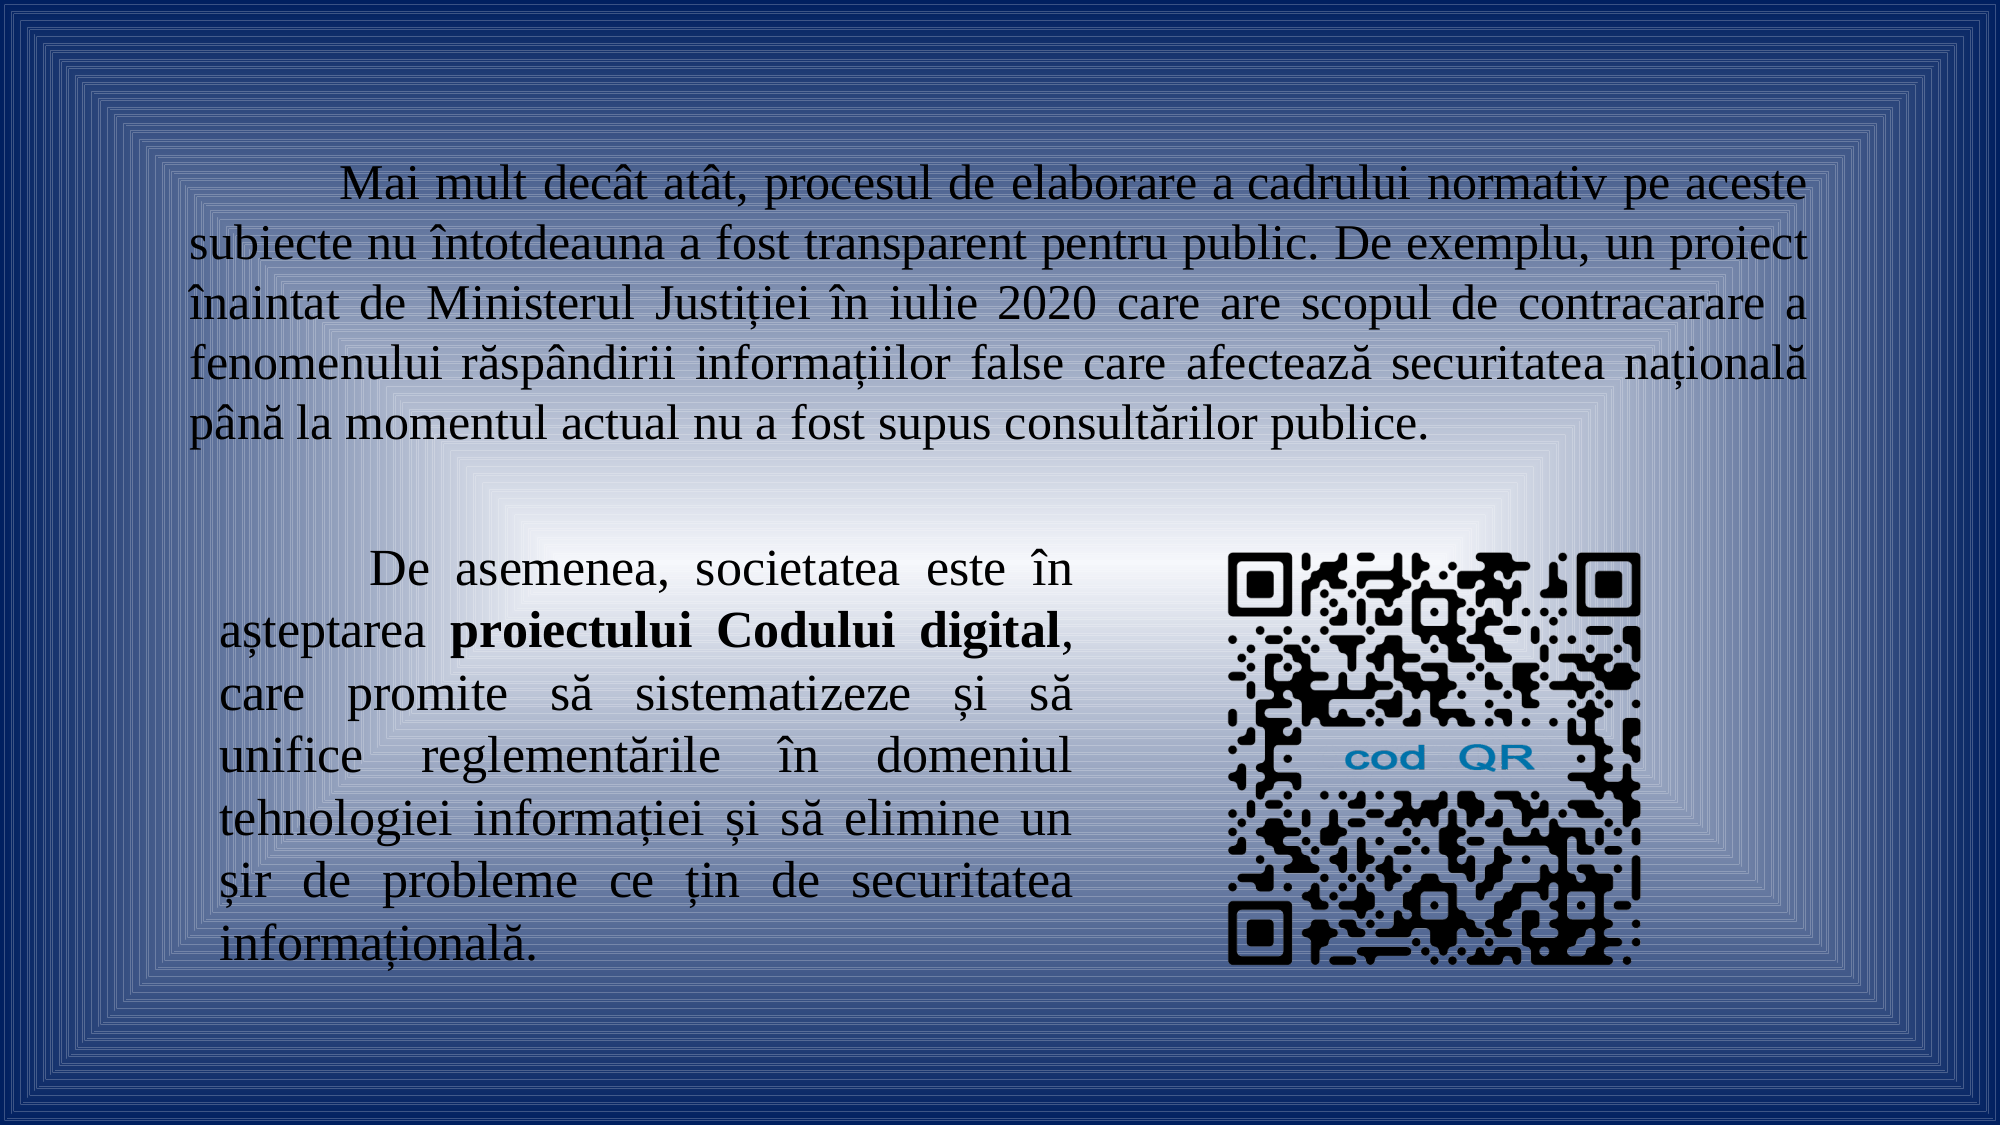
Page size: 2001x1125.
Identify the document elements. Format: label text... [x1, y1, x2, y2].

text_box De asemenea, societatea este în așteptarea proiectului Codului digital, care promite să sistematizeze și să unifice reglementările în domeniul tehnologiei informației și să elimine un șir de probleme ce țin de securitatea informațională. [204, 526, 1089, 979]
text_box Mai mult decât atât, procesul de elaborare a cadrului normativ pe aceste subiecte nu întotdeauna a fost transparent pentru public. De exemplu, un proiect înaintat de Ministerul Justiției în iulie 2020 care are scopul de contracarare a fenomenului răspândirii informațiilor false care afectează securitatea națională până la momentul actual nu a fost supus consultărilor publice. [175, 141, 1825, 457]
picture [1209, 534, 1658, 983]
